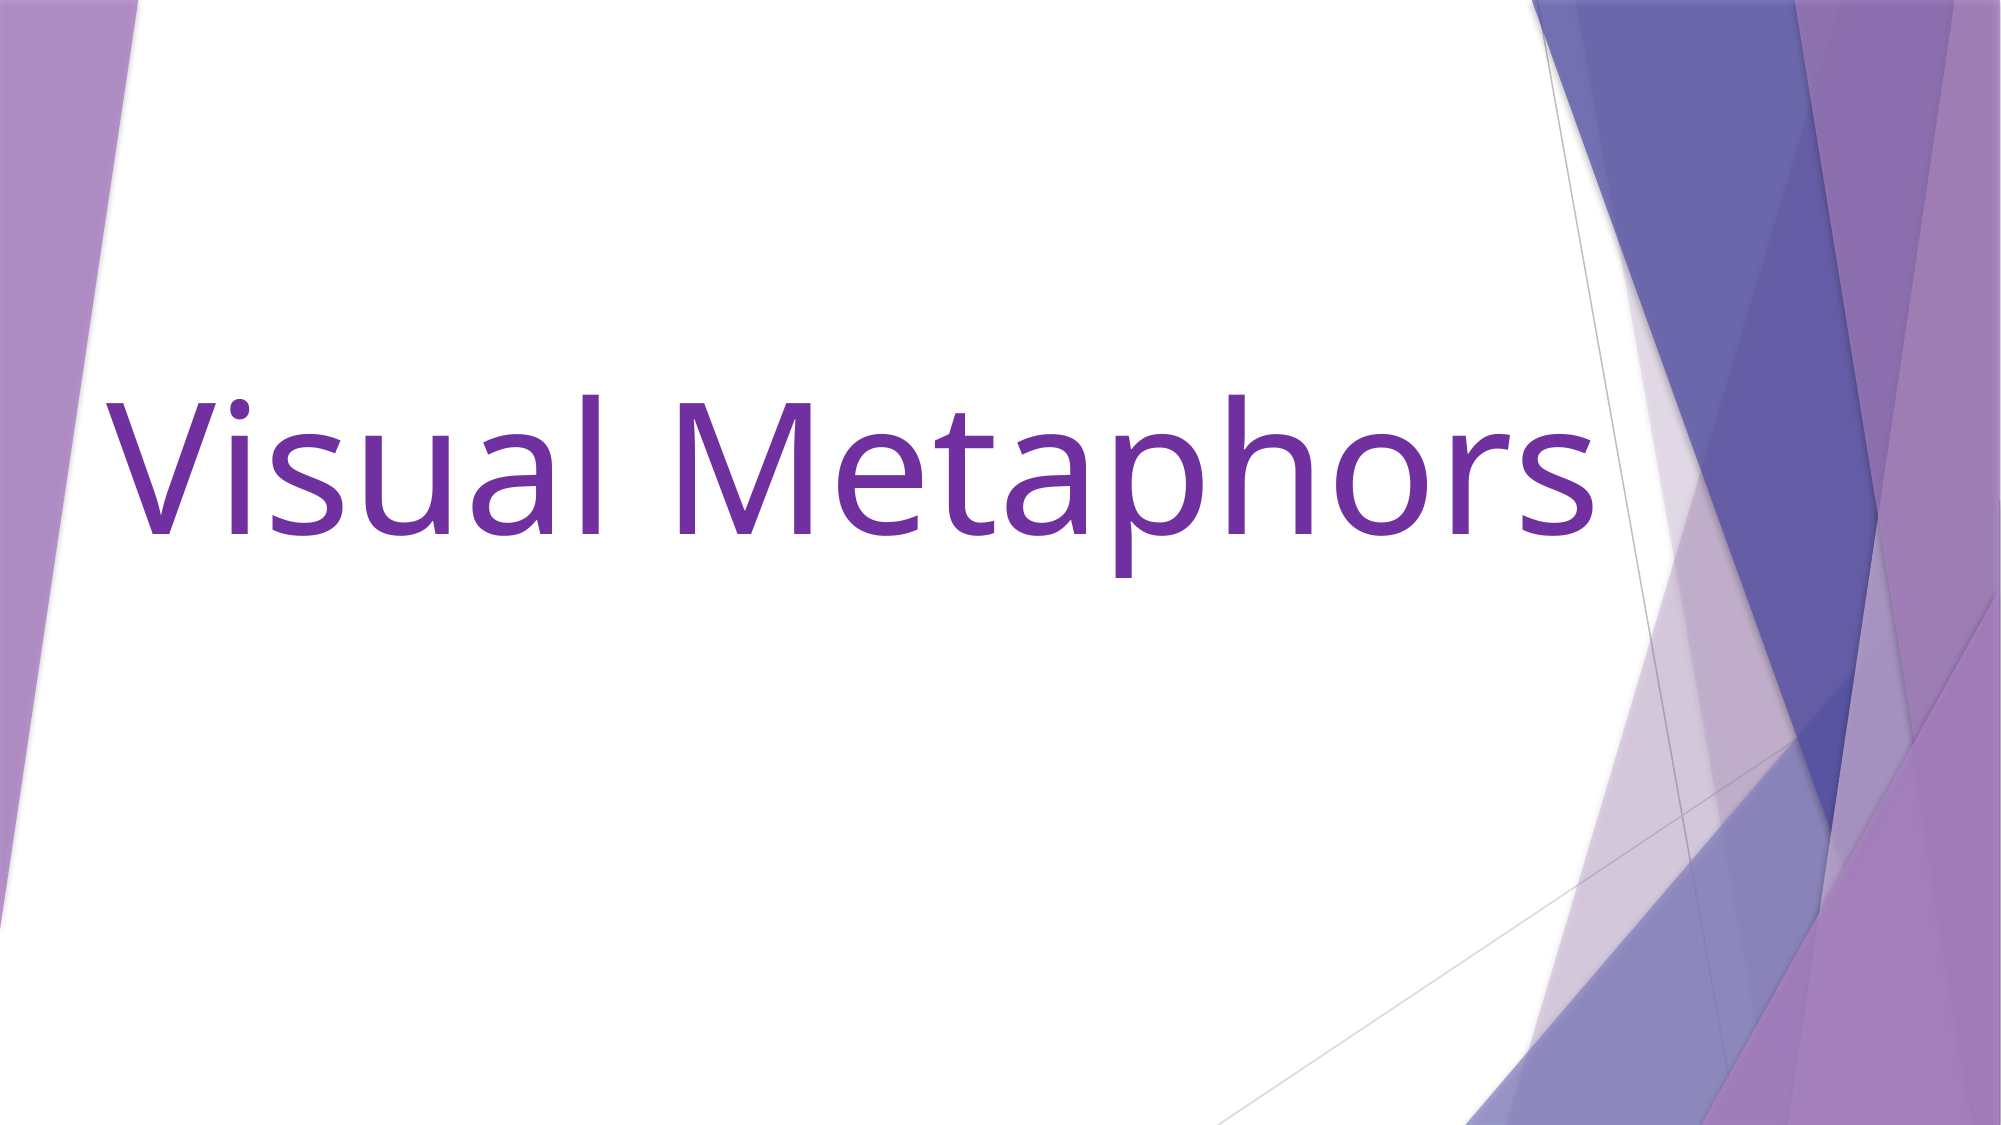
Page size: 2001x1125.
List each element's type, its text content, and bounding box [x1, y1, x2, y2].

title Visual Metaphors [0, 308, 1617, 579]
